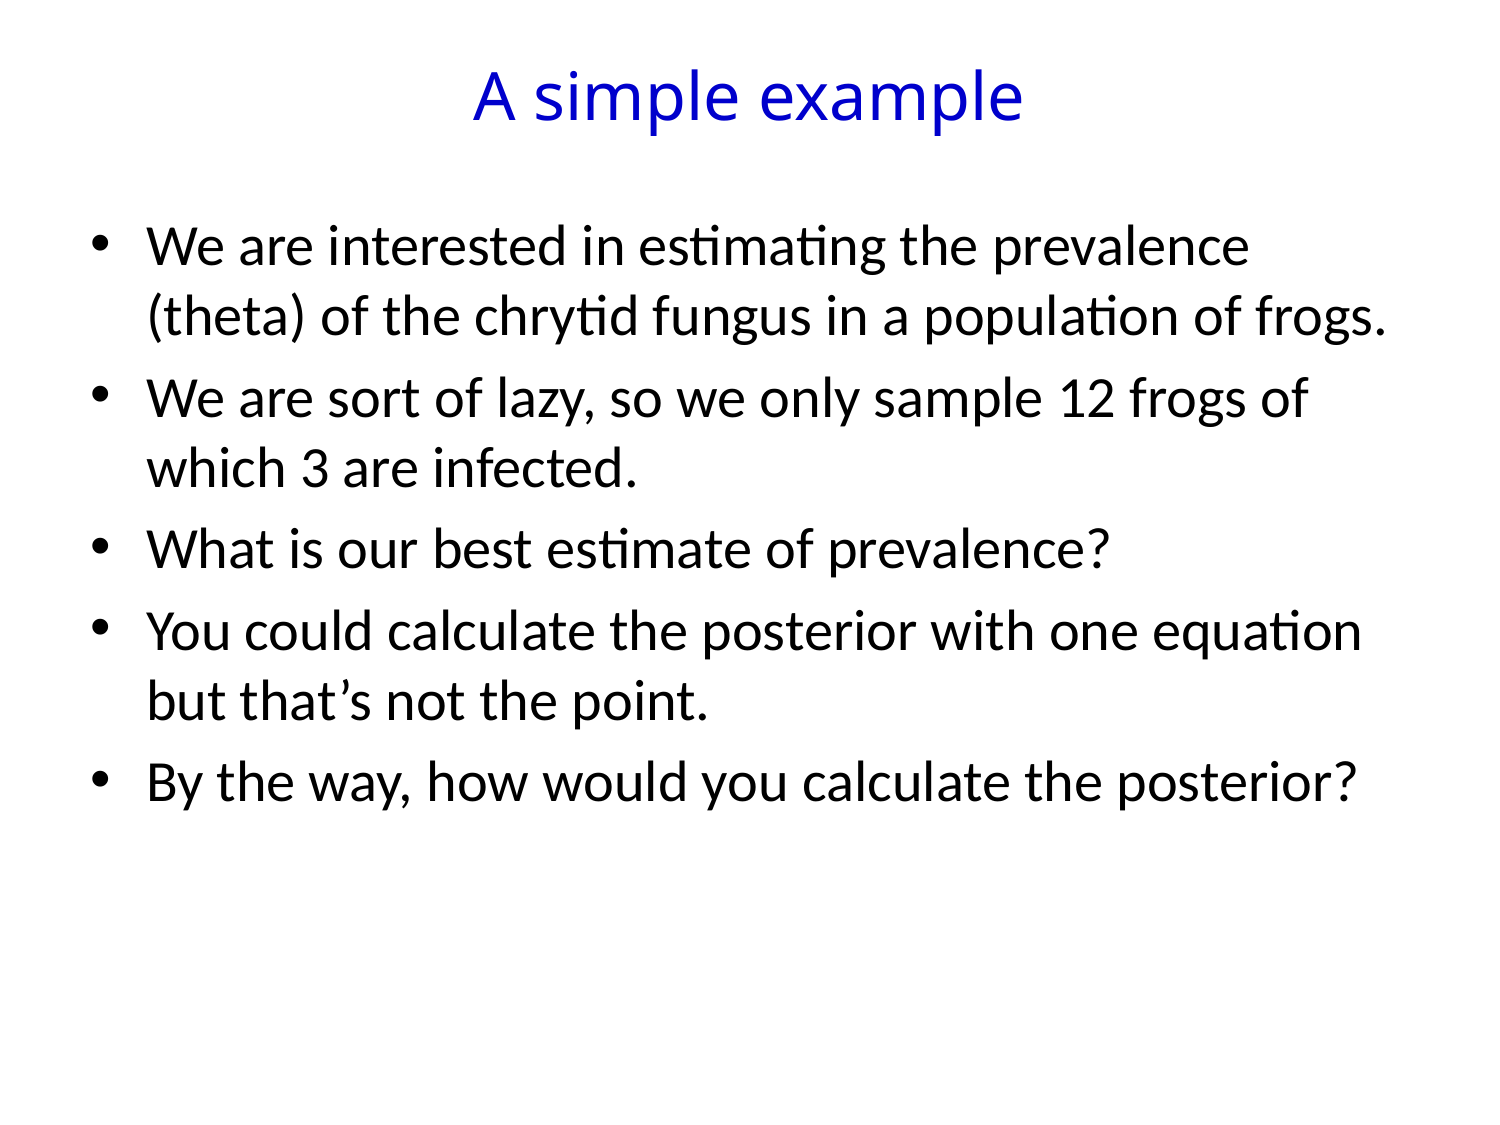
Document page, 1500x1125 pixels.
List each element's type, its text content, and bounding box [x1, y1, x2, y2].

title A simple example [75, 0, 1425, 188]
list We are interested in estimating the prevalence (theta) of the chrytid fungus in a population of frogs. We are sort of lazy, so we only sample 12 frogs of which 3 are infected. What is our best estimate of prevalence? You could calculate the posterior with one equation but that’s not the point. By the way, how would you calculate the posterior? [75, 200, 1425, 943]
